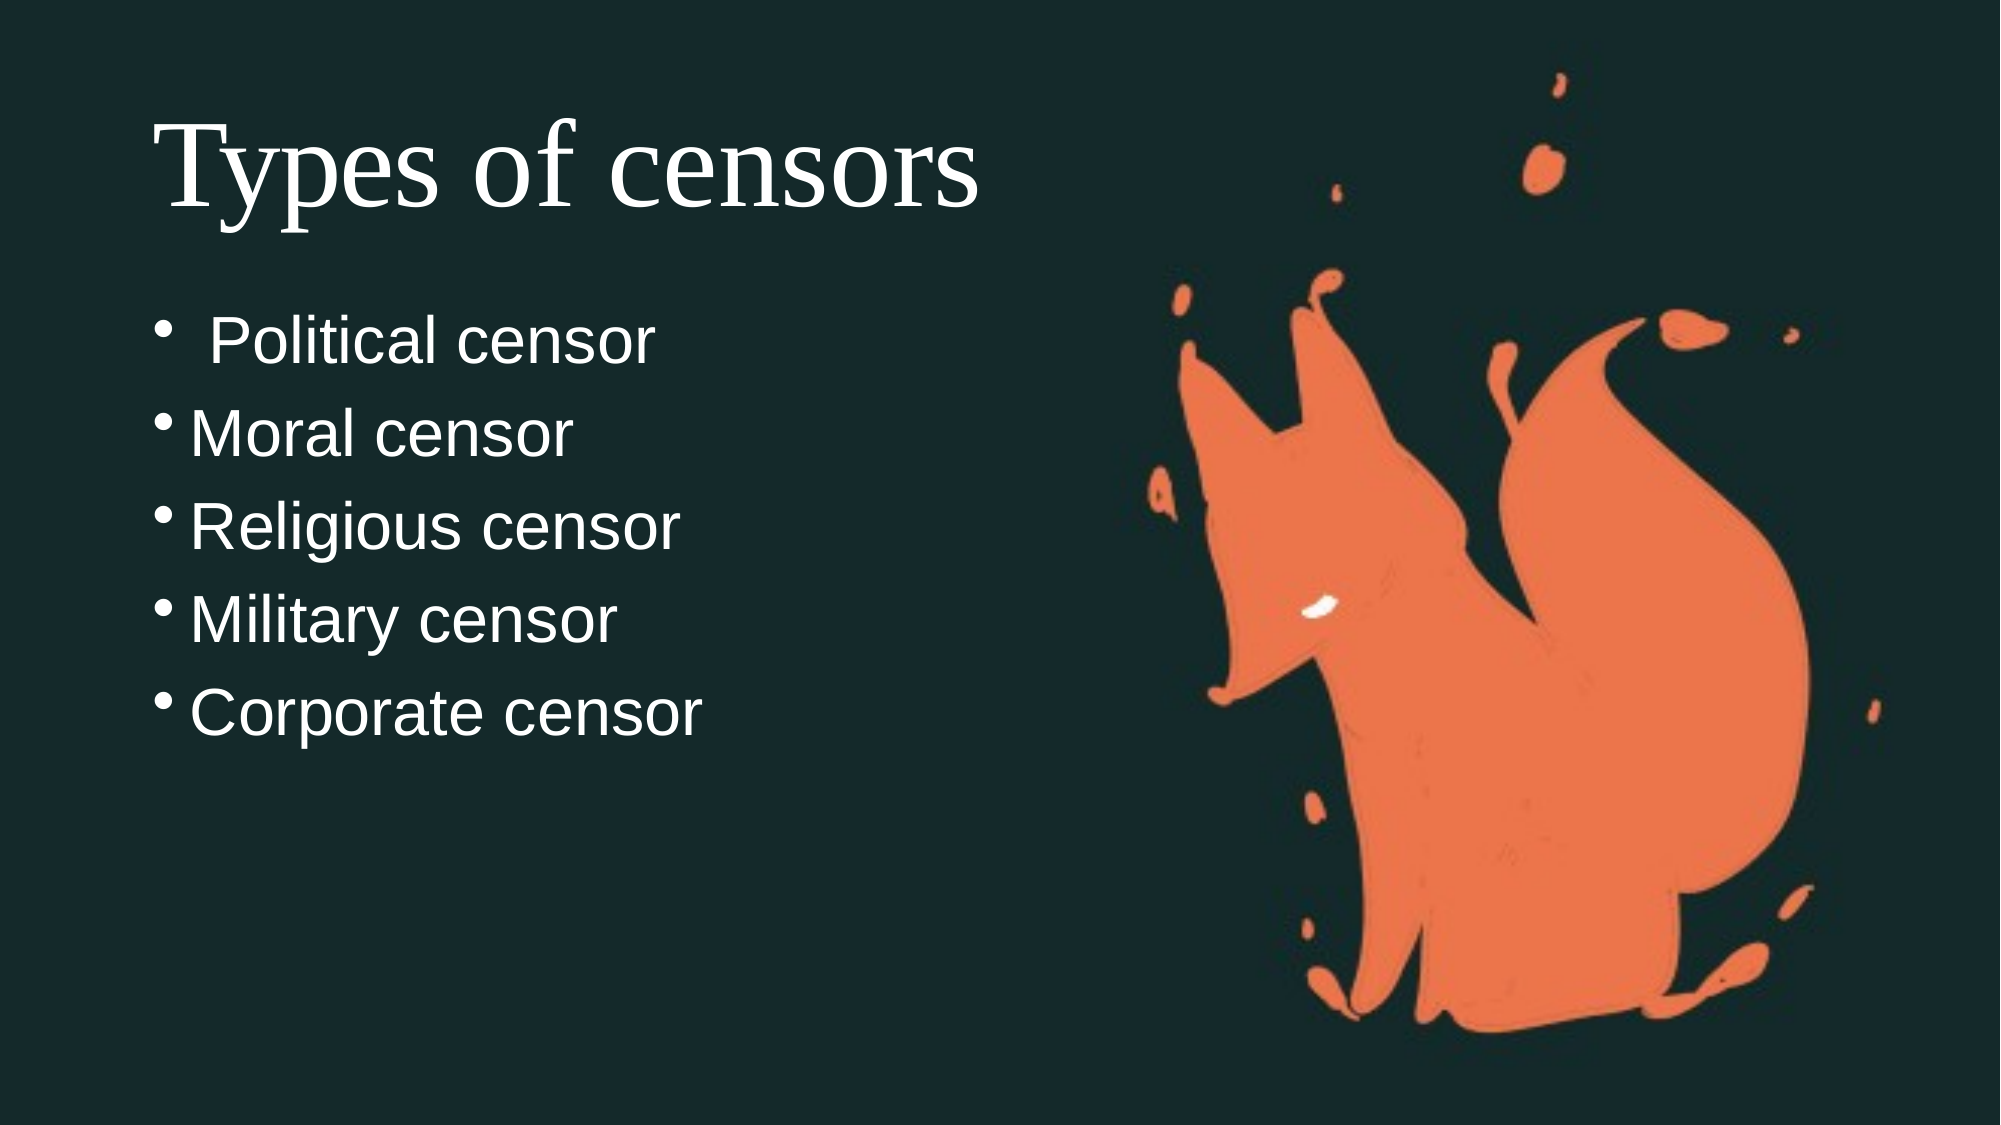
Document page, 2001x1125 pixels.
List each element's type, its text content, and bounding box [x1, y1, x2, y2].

text_box Political censor Moral censor Religious censor Military censor Corporate censor [150, 282, 707, 749]
title Types of censors [150, 79, 994, 270]
text_box [0, 0, 2000, 1125]
